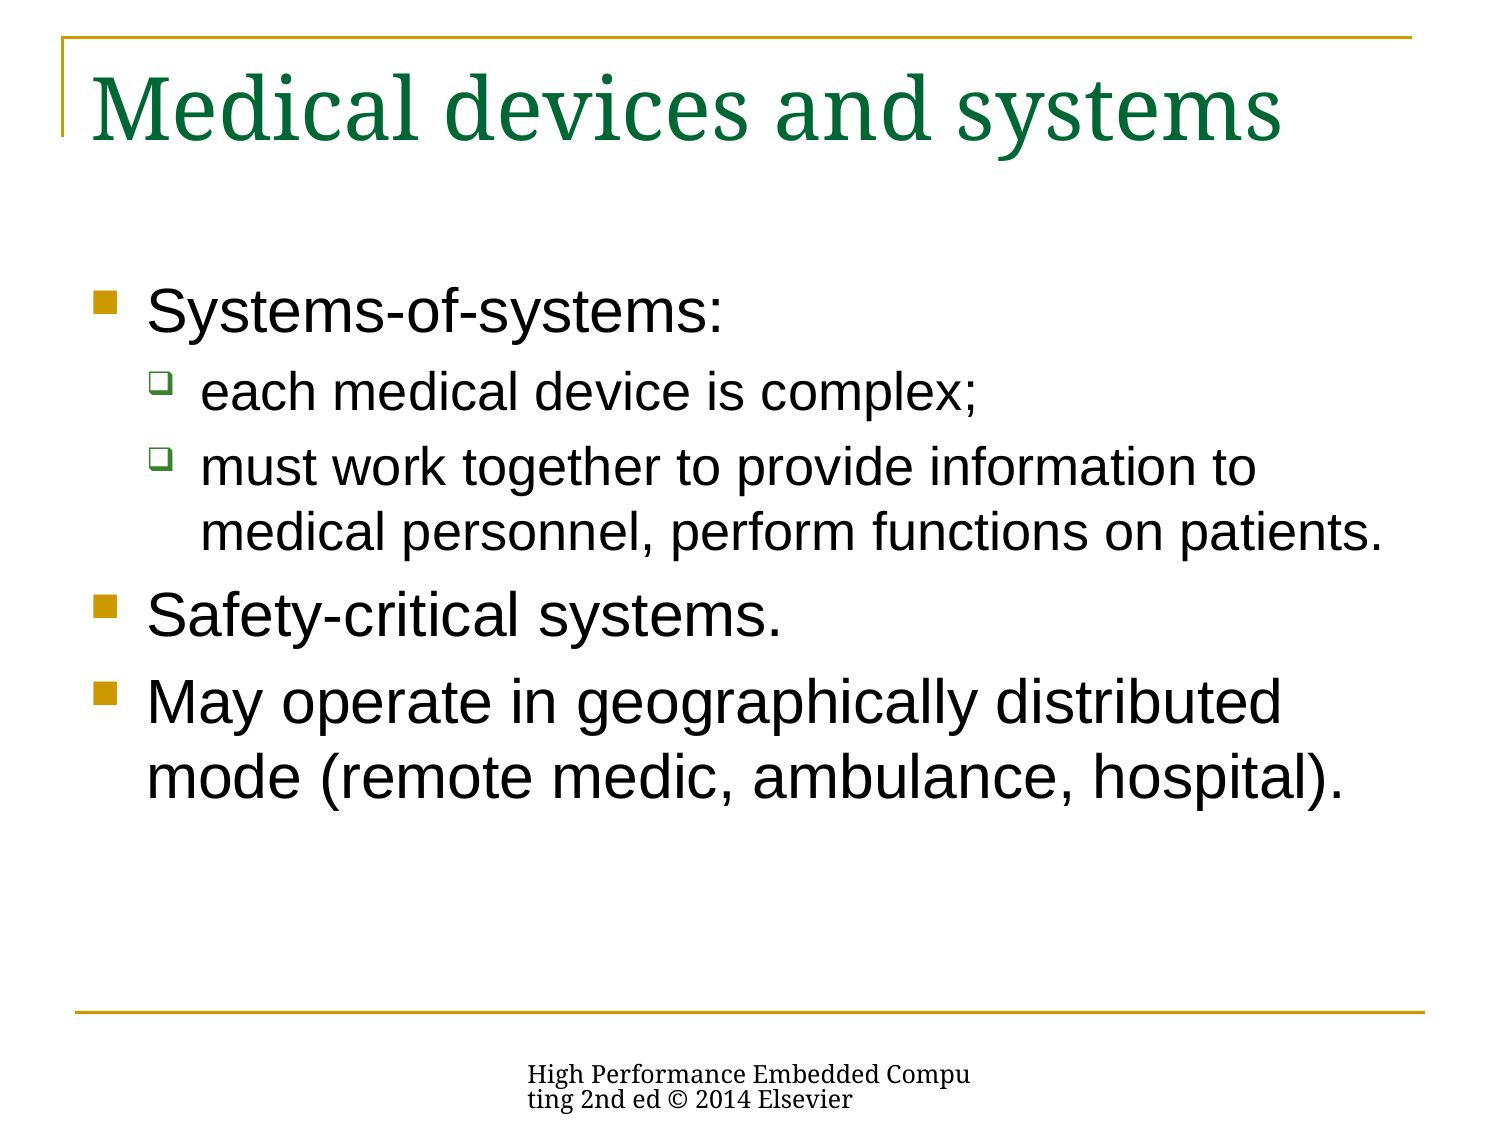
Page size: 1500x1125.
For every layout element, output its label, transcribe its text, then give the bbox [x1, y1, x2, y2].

title Medical devices and systems [75, 45, 1425, 233]
list Systems-of-systems: each medical device is complex; must work together to provide information to medical personnel, perform functions on patients. Safety-critical systems. May operate in geographically distributed mode (remote medic, ambulance, hospital). [75, 262, 1425, 1006]
footer High Performance Embedded Computing 2nd ed © 2014 Elsevier [512, 1025, 988, 1100]
